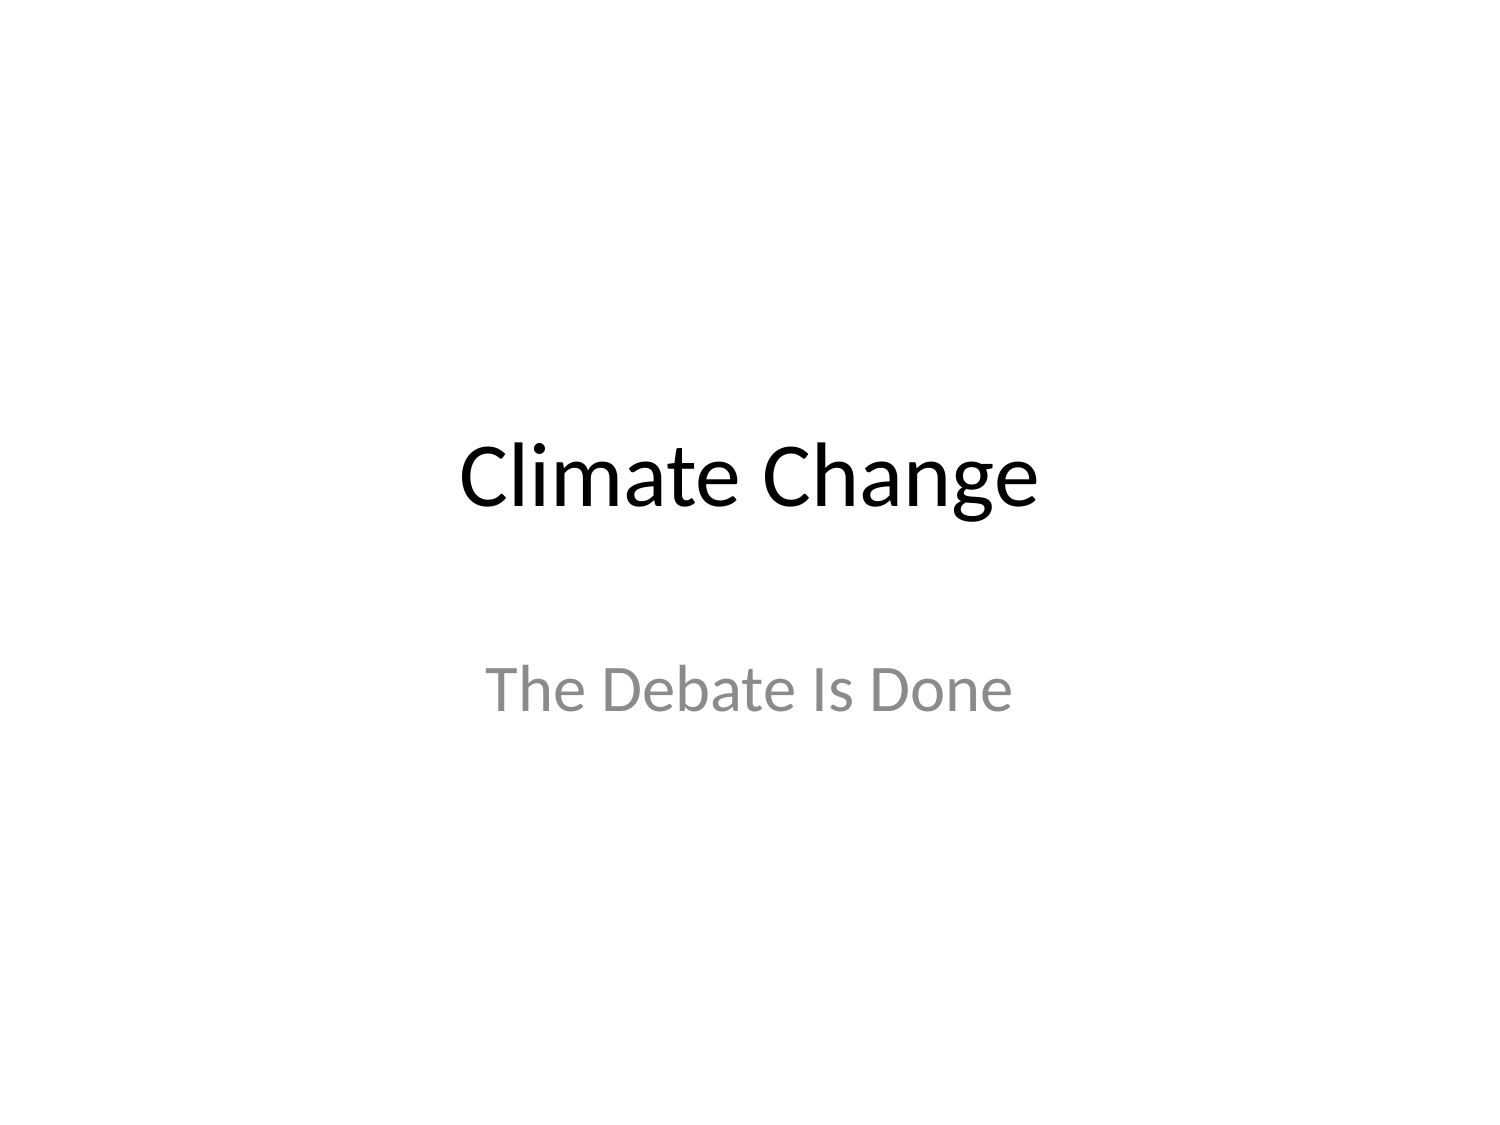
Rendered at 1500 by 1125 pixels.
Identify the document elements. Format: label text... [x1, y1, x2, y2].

subtitle The Debate Is Done [225, 637, 1275, 925]
title Climate Change [112, 349, 1388, 591]
